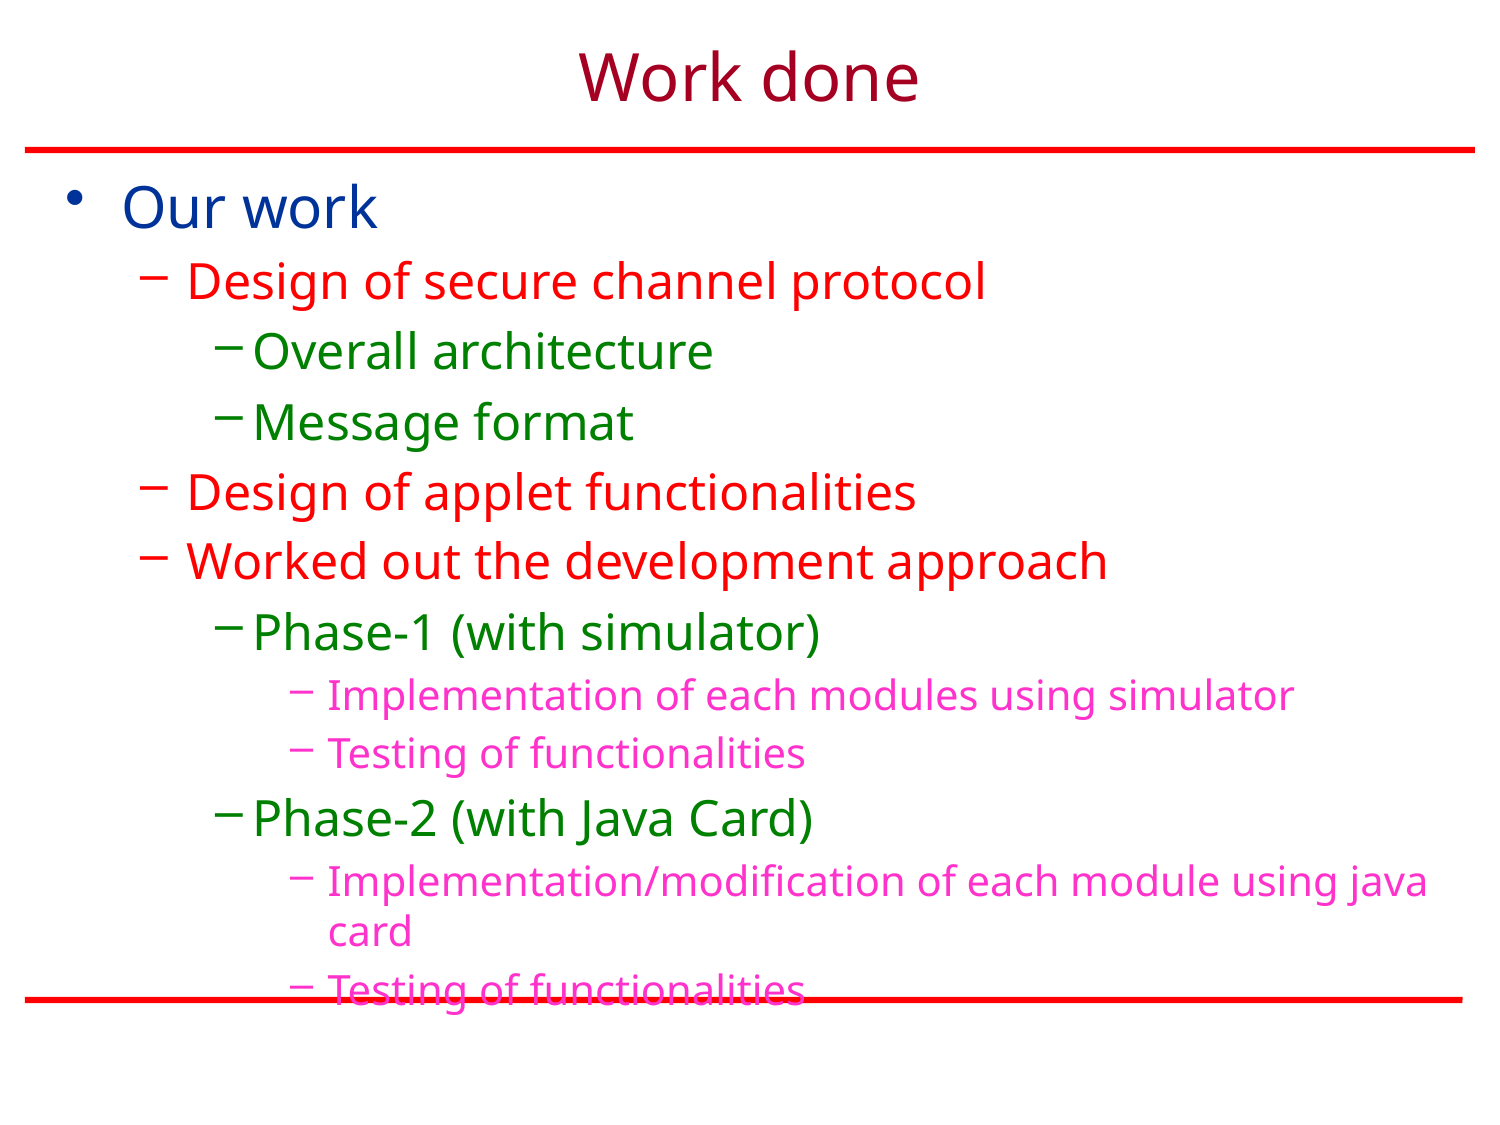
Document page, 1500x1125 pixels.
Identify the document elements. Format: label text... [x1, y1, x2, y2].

title Work done [112, 24, 1388, 126]
list Our work Design of secure channel protocol Overall architecture Message format Design of applet functionalities Worked out the development approach Phase-1 (with simulator) Implementation of each modules using simulator Testing of functionalities Phase-2 (with Java Card) Implementation/modification of each module using java card Testing of functionalities [49, 162, 1500, 1038]
